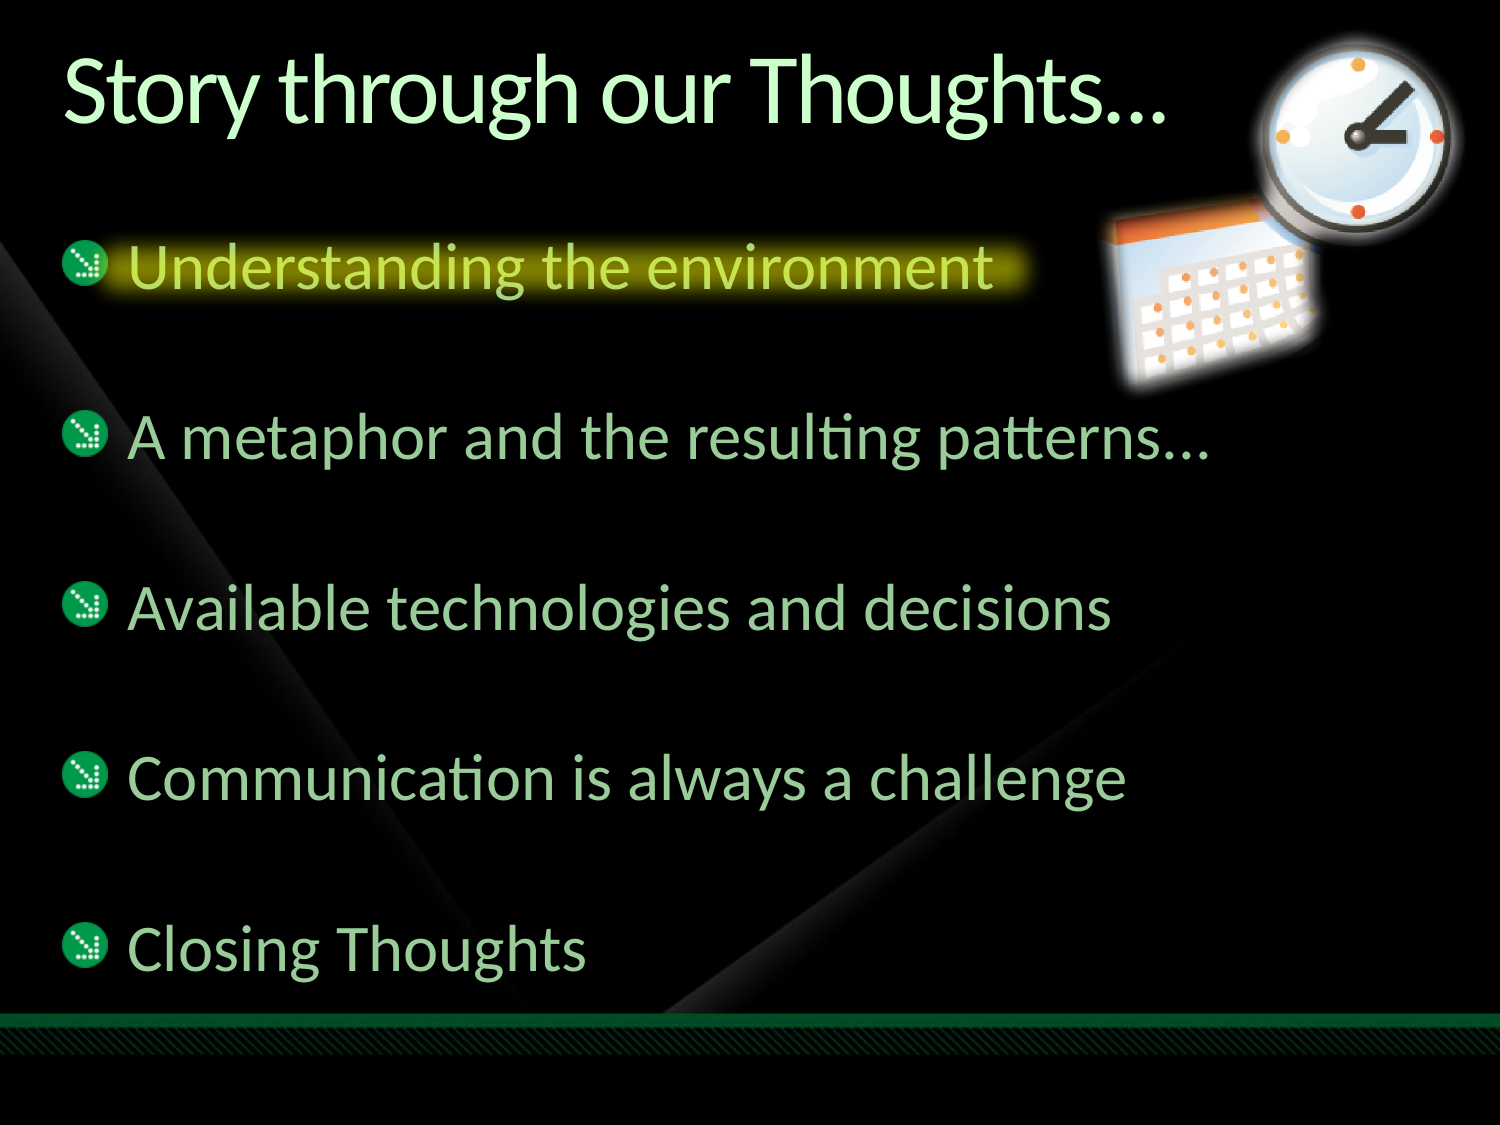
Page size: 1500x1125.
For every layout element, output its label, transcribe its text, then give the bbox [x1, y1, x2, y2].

list Understanding the environment A metaphor and the resulting patterns... Available technologies and decisions Communication is always a challenge Closing Thoughts [62, 231, 1438, 595]
text_box [108, 249, 1026, 290]
title Story through our Thoughts... [62, 37, 1081, 147]
picture [0, 0, 1500, 1125]
